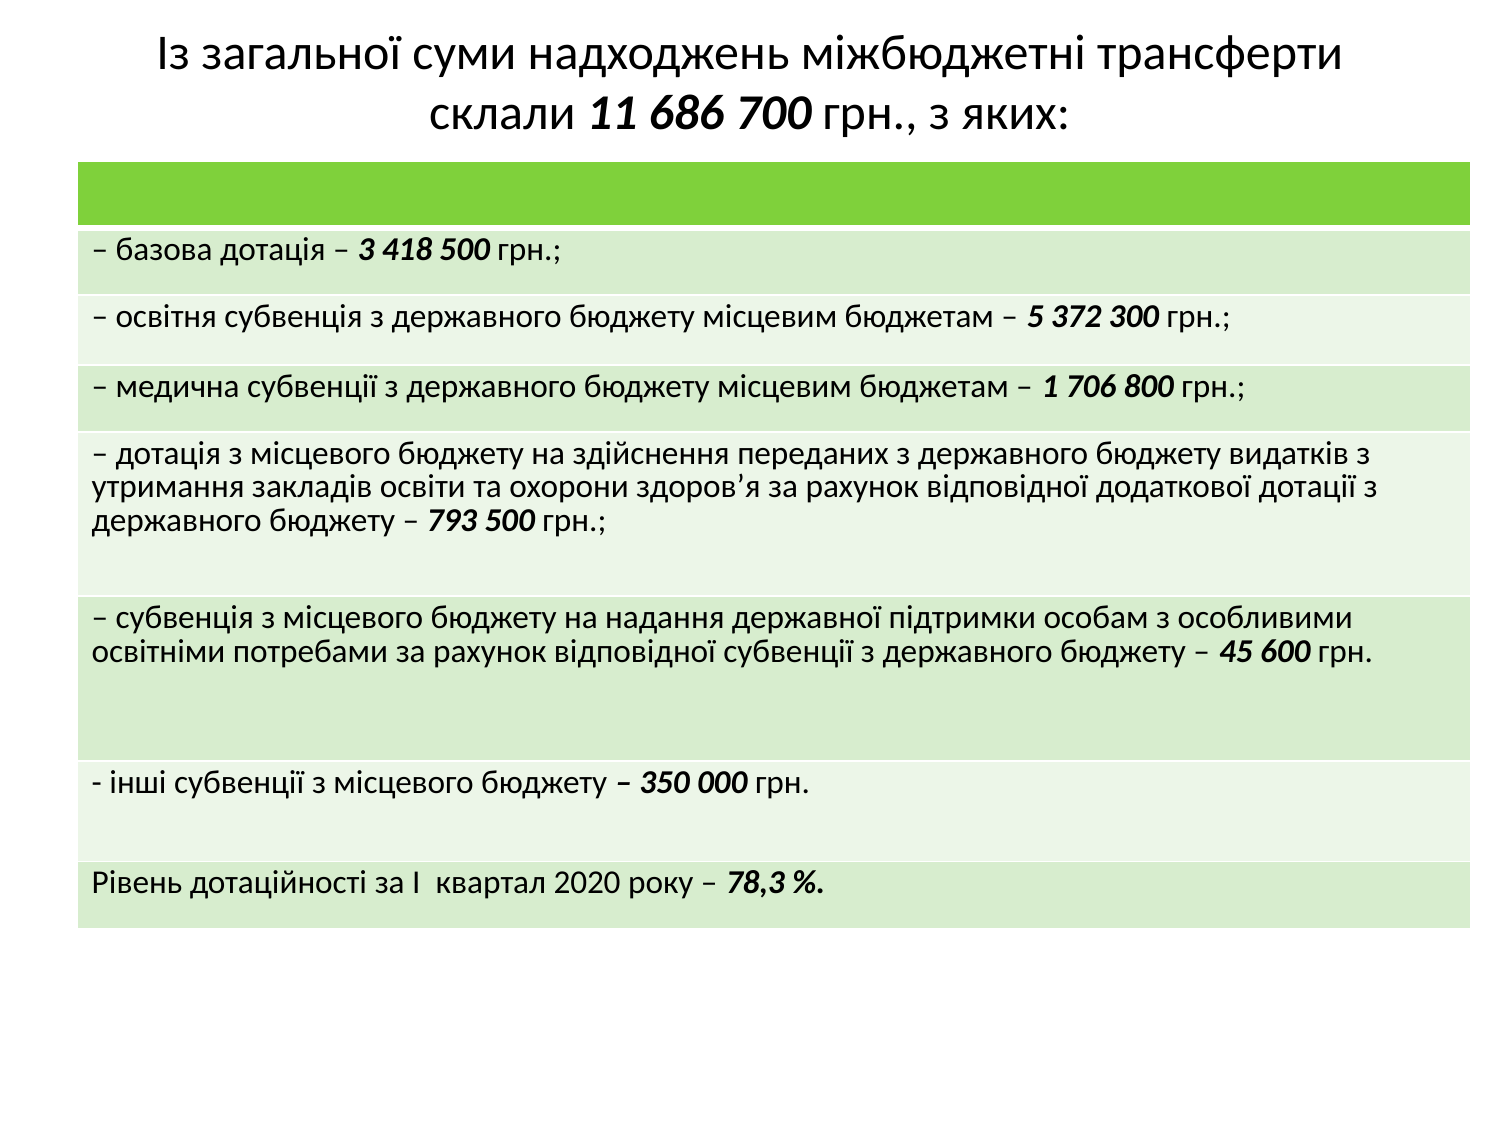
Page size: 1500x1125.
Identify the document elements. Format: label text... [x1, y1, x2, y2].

table_cell – медична субвенції з державного бюджету місцевим бюджетам – 1 706 800 грн.; [78, 366, 1470, 431]
table_cell – субвенція з місцевого бюджету на надання державної підтримки особам з особливими освітніми потребами за рахунок відповідної субвенції з державного бюджету – 45 600 грн. [78, 597, 1470, 760]
table_cell – освітня субвенція з державного бюджету місцевим бюджетам – 5 372 300 грн.; [78, 296, 1470, 364]
title Із загальної суми надходжень міжбюджетні трансферти склали 11 686 700 грн., з яких: [75, 0, 1425, 149]
table_cell – базова дотація – 3 418 500 грн.; [78, 231, 1470, 294]
table_cell - інші субвенції з місцевого бюджету – 350 000 грн. [78, 762, 1470, 861]
table_cell Рівень дотаційності за І квартал 2020 року – 78,3 %. [78, 862, 1470, 928]
table_header [78, 162, 1470, 225]
table_cell – дотація з місцевого бюджету на здійснення переданих з державного бюджету видатків з утримання закладів освіти та охорони здоров’я за рахунок відповідної додаткової дотації з державного бюджету – 793 500 грн.; [78, 433, 1470, 595]
